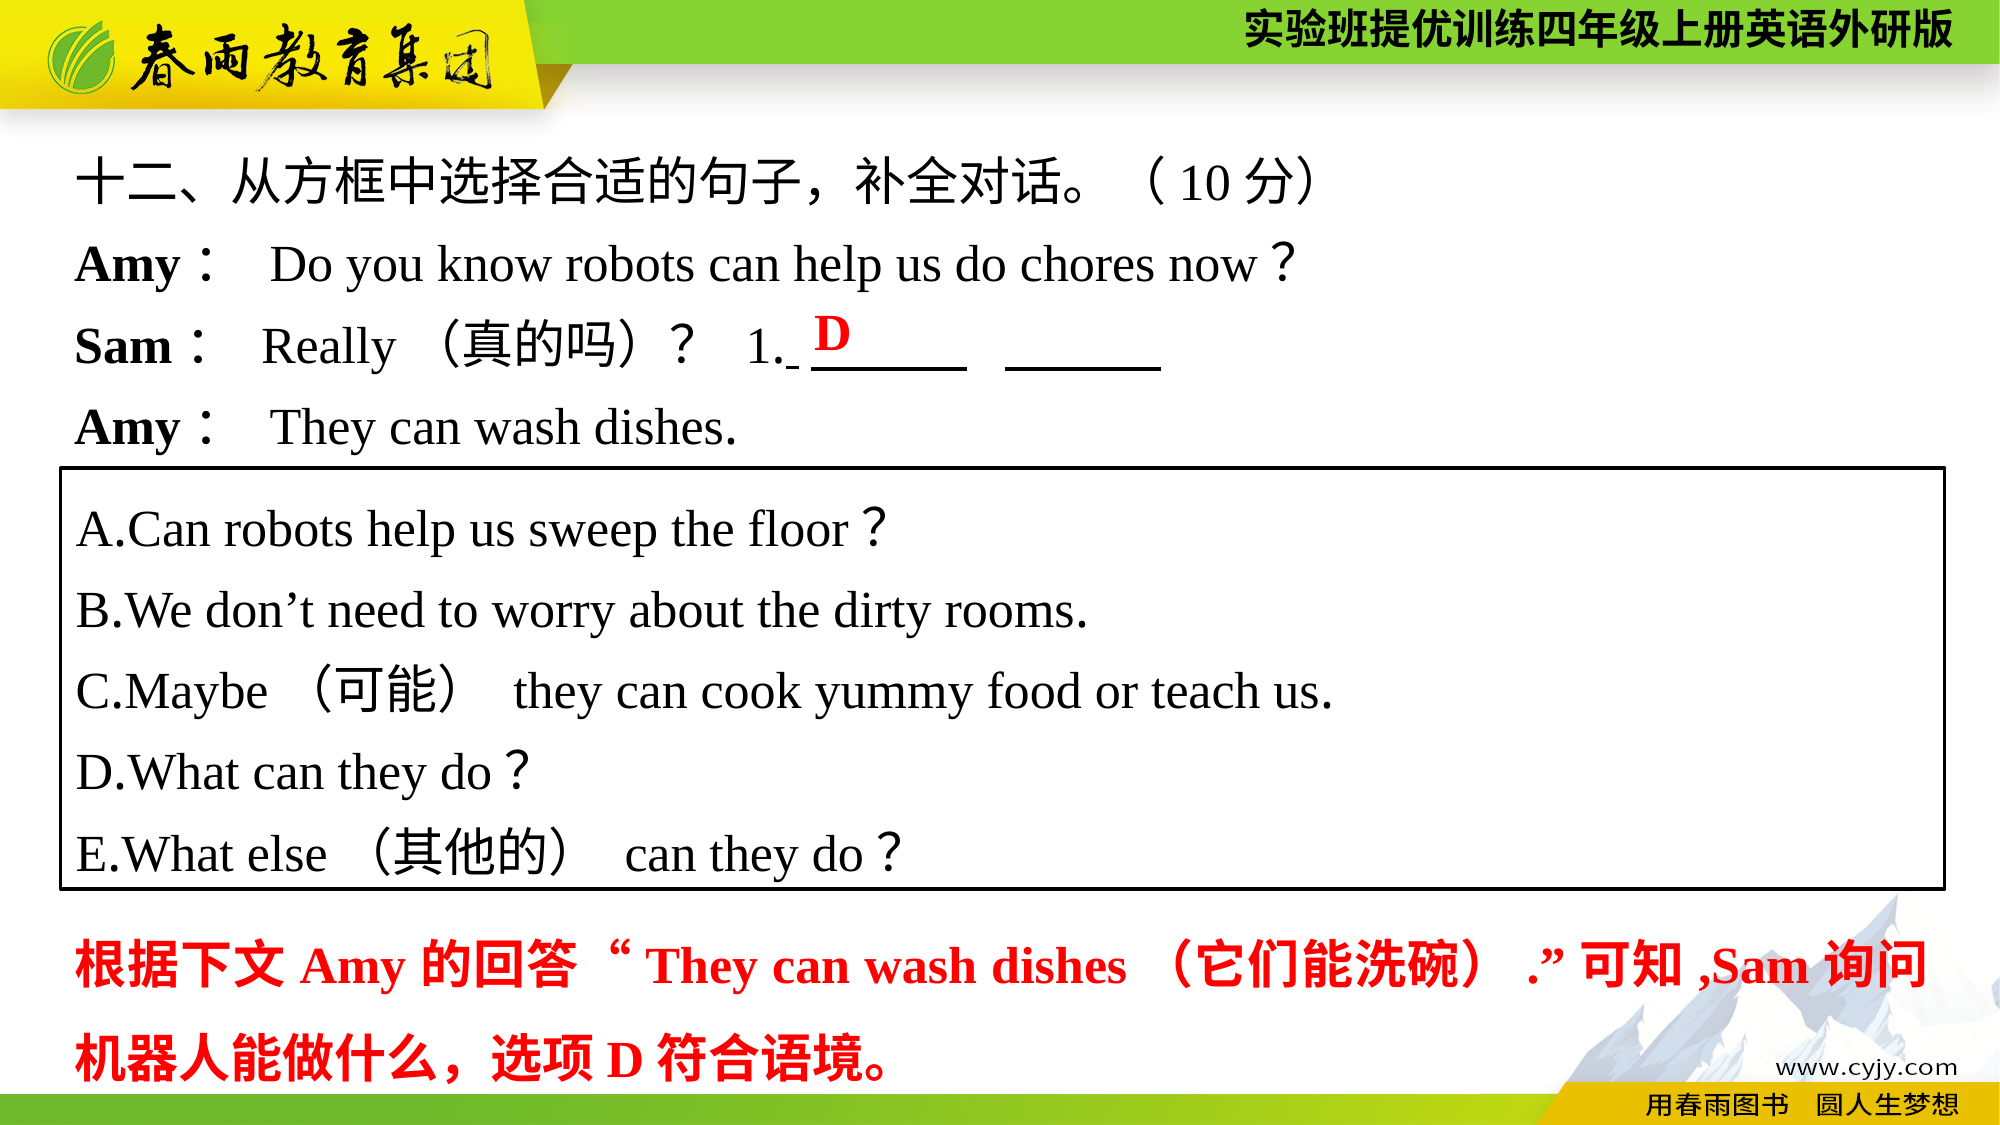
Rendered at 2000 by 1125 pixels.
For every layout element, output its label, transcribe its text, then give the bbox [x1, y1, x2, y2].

text_box D [799, 290, 867, 368]
text_box 根据下文Amy的回答“They can wash dishes（它们能洗碗）.”可知,Sam询问机器人能做什么，选项D符合语境。 [59, 892, 1944, 1096]
picture [0, 0, 2000, 1125]
text_box A.Can robots help us sweep the floor？ B.We don’t need to worry about the dirty rooms. C.Maybe（可能） they can cook yummy food or teach us. D.What can they do？ E.What else（其他的） can they do？ [60, 468, 1945, 889]
list 十二、从方框中选择合适的句子，补全对话。（10分） Amy： Do you know robots can help us do chores now？ Sam： Really（真的吗）？ 1. . Amy： They can wash dishes. [59, 122, 1944, 457]
